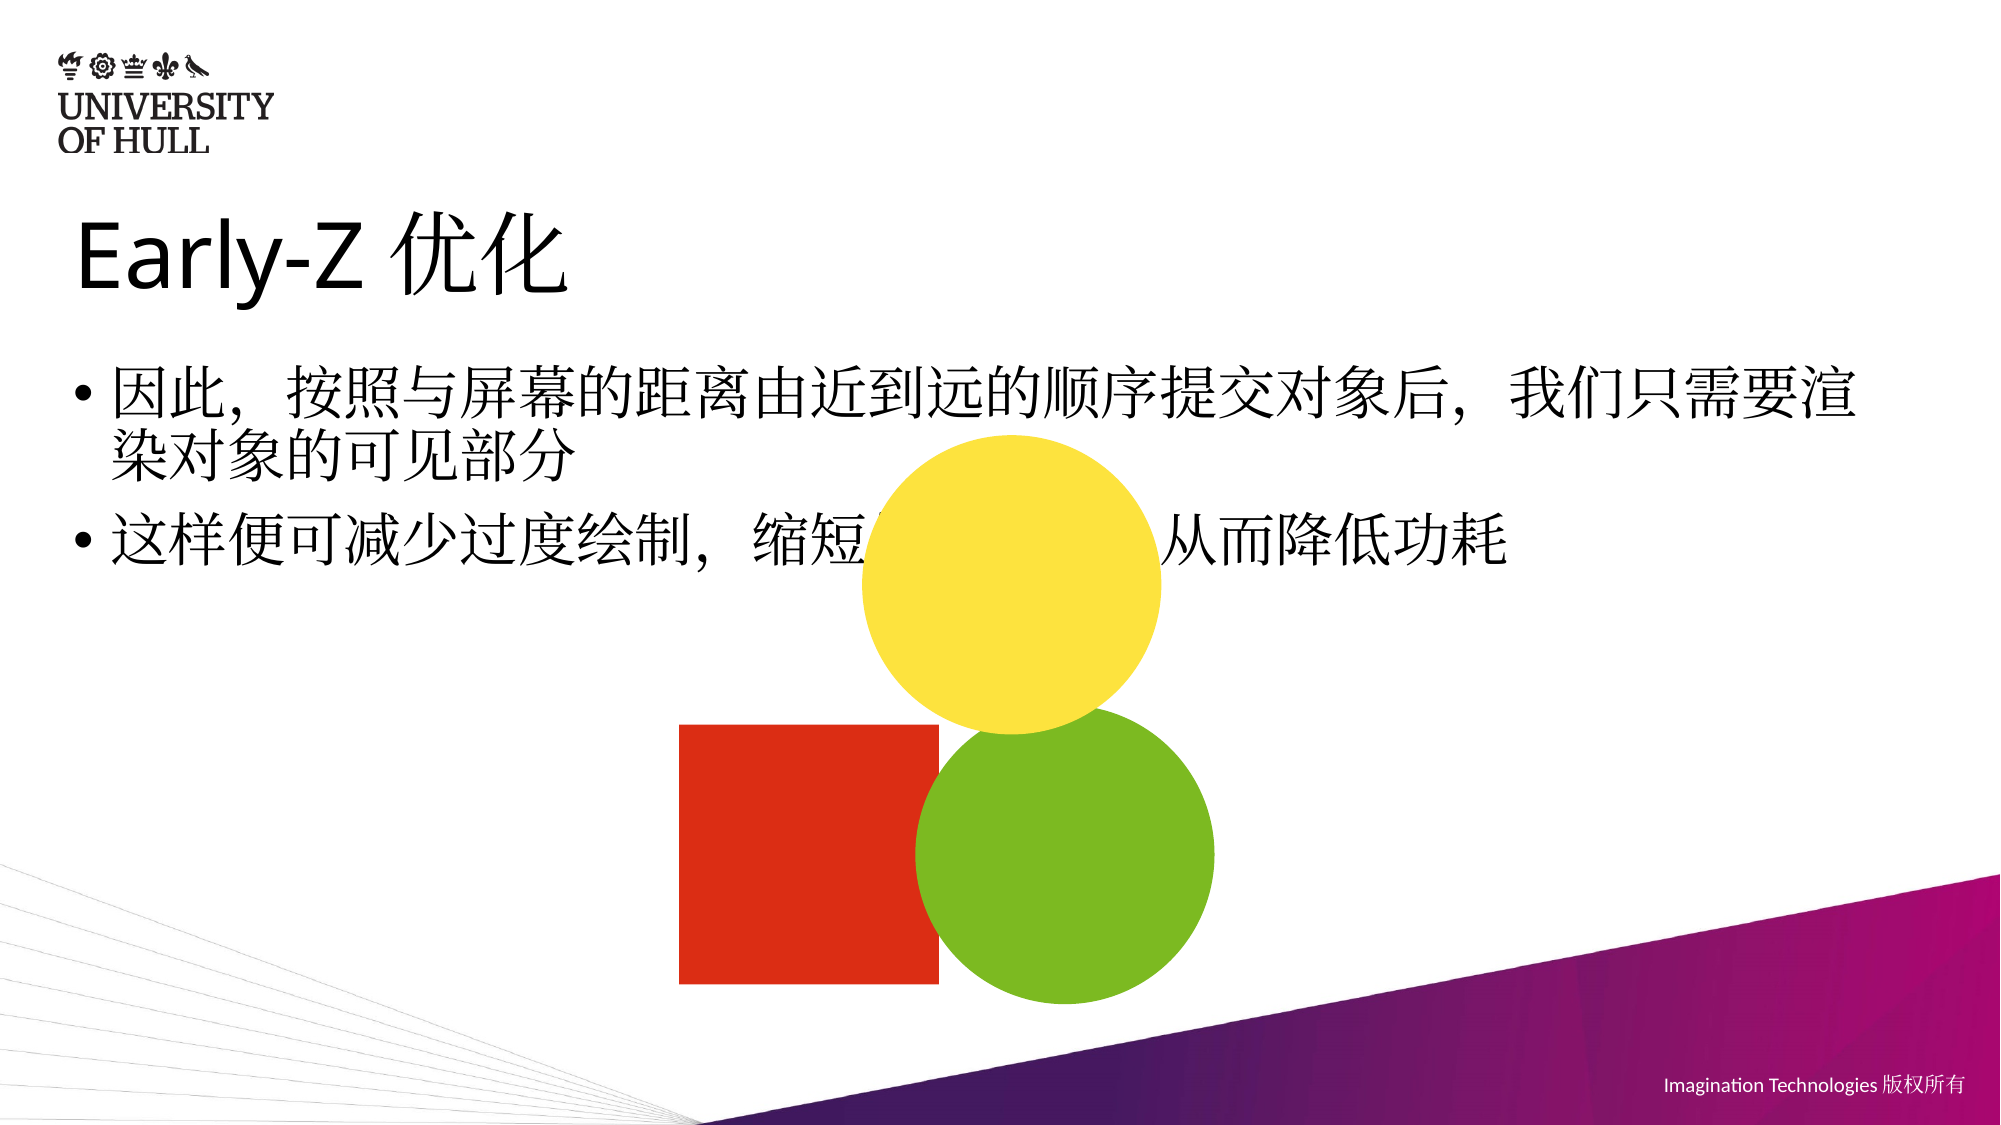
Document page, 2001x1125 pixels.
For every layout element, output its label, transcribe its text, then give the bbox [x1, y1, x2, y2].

title Early-Z优化 [57, 178, 1931, 340]
text_box [915, 708, 1215, 1005]
list 因此，按照与屏幕的距离由近到远的顺序提交对象后，我们只需要渲染对象的可见部分 这样便可减少过度绘制，缩短处理时间，从而降低功耗 [57, 356, 1931, 1074]
text_box [862, 435, 1162, 735]
text_box [678, 724, 939, 985]
picture [0, 0, 2000, 1125]
